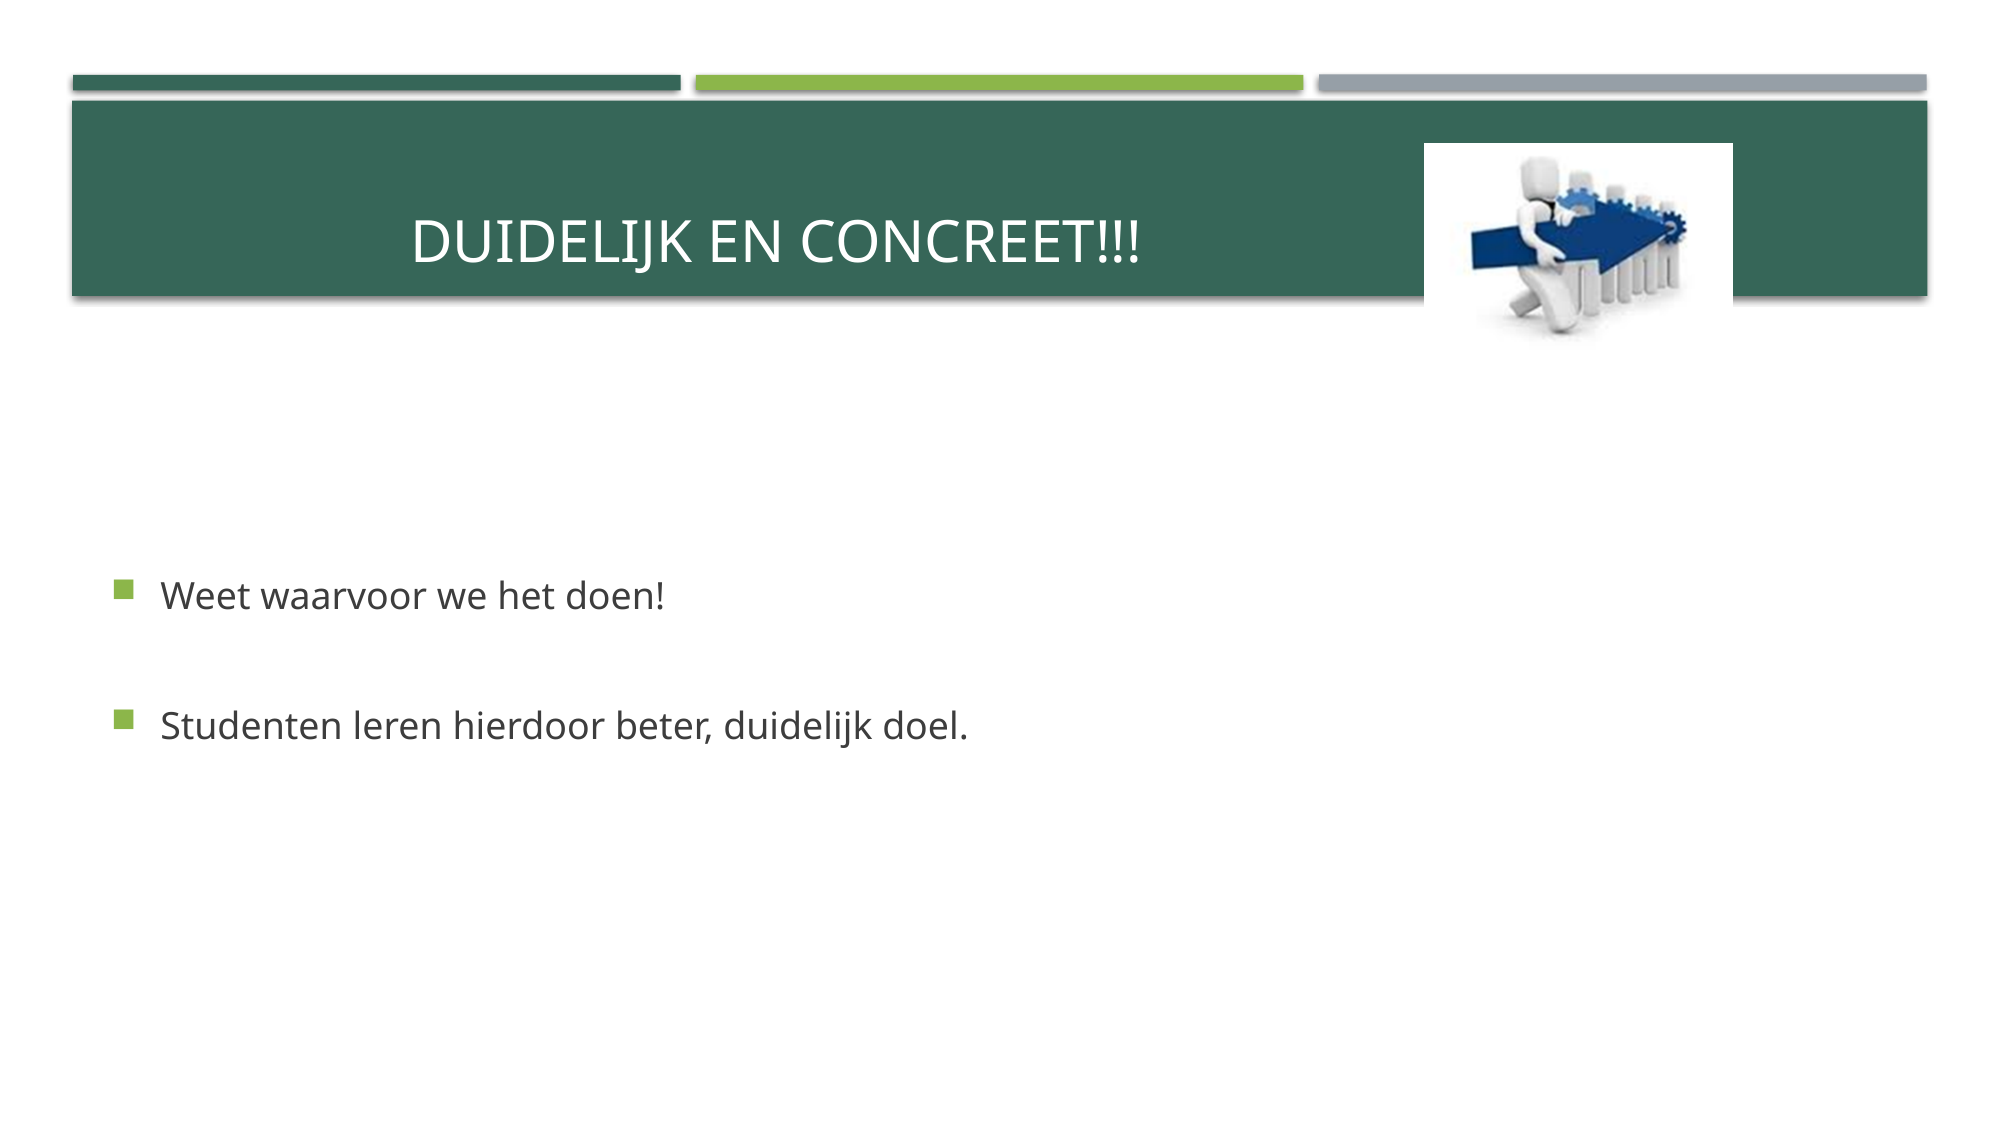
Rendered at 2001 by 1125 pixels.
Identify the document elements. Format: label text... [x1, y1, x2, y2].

picture [1423, 143, 1733, 359]
list Weet waarvoor we het doen! Studenten leren hierdoor beter, duidelijk doel. [95, 357, 1905, 962]
title Duidelijk en concreet!!! [95, 115, 1905, 282]
